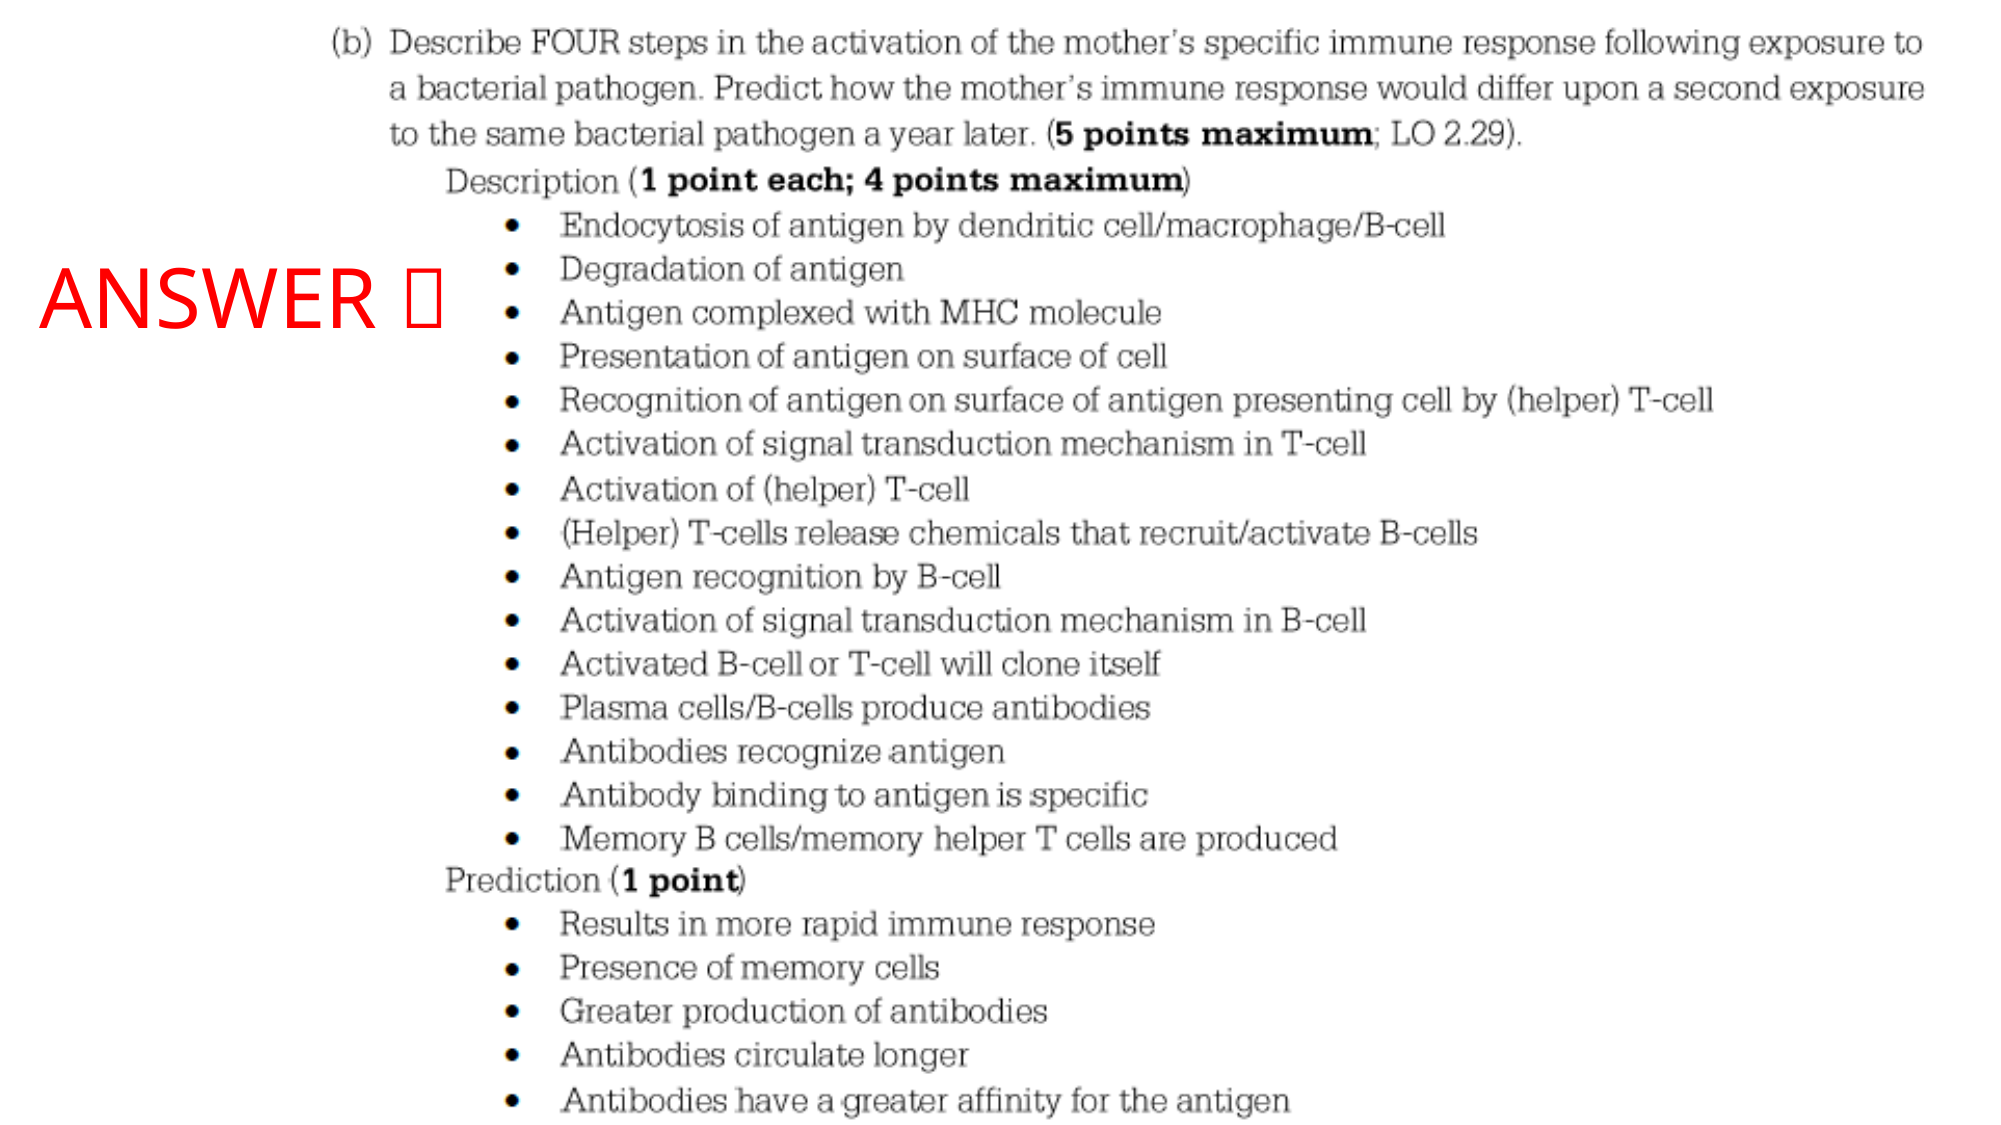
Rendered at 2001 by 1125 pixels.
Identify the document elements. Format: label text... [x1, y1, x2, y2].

text_box ANSWER  [24, 249, 307, 355]
picture [307, 0, 1953, 1125]
